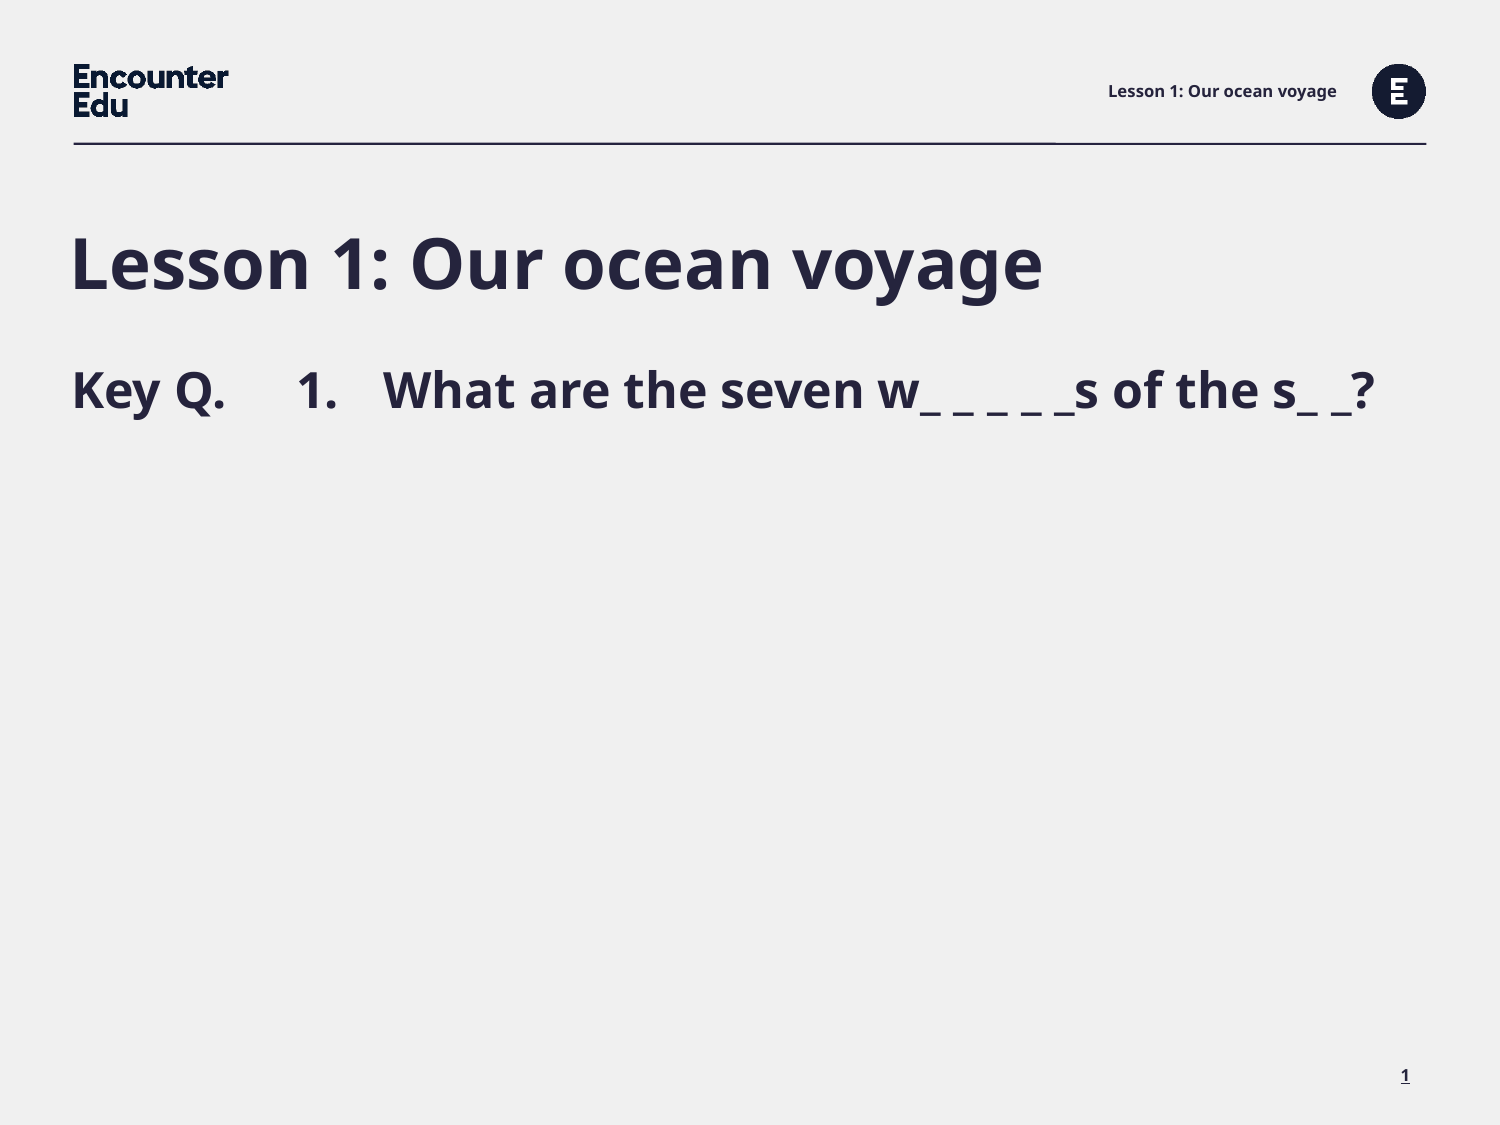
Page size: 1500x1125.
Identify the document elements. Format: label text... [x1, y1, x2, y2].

text_box Lesson 1: Our ocean voyage [686, 73, 1353, 109]
text_box Lesson 1: Our ocean voyage [54, 211, 1091, 311]
text_box 1 [1384, 1060, 1427, 1089]
table_header Key Q. [56, 347, 281, 634]
picture [70, 62, 233, 118]
picture [1370, 62, 1427, 120]
table_header What are the seven w_ _ _ _ _s of the s_ _? [281, 347, 1426, 634]
